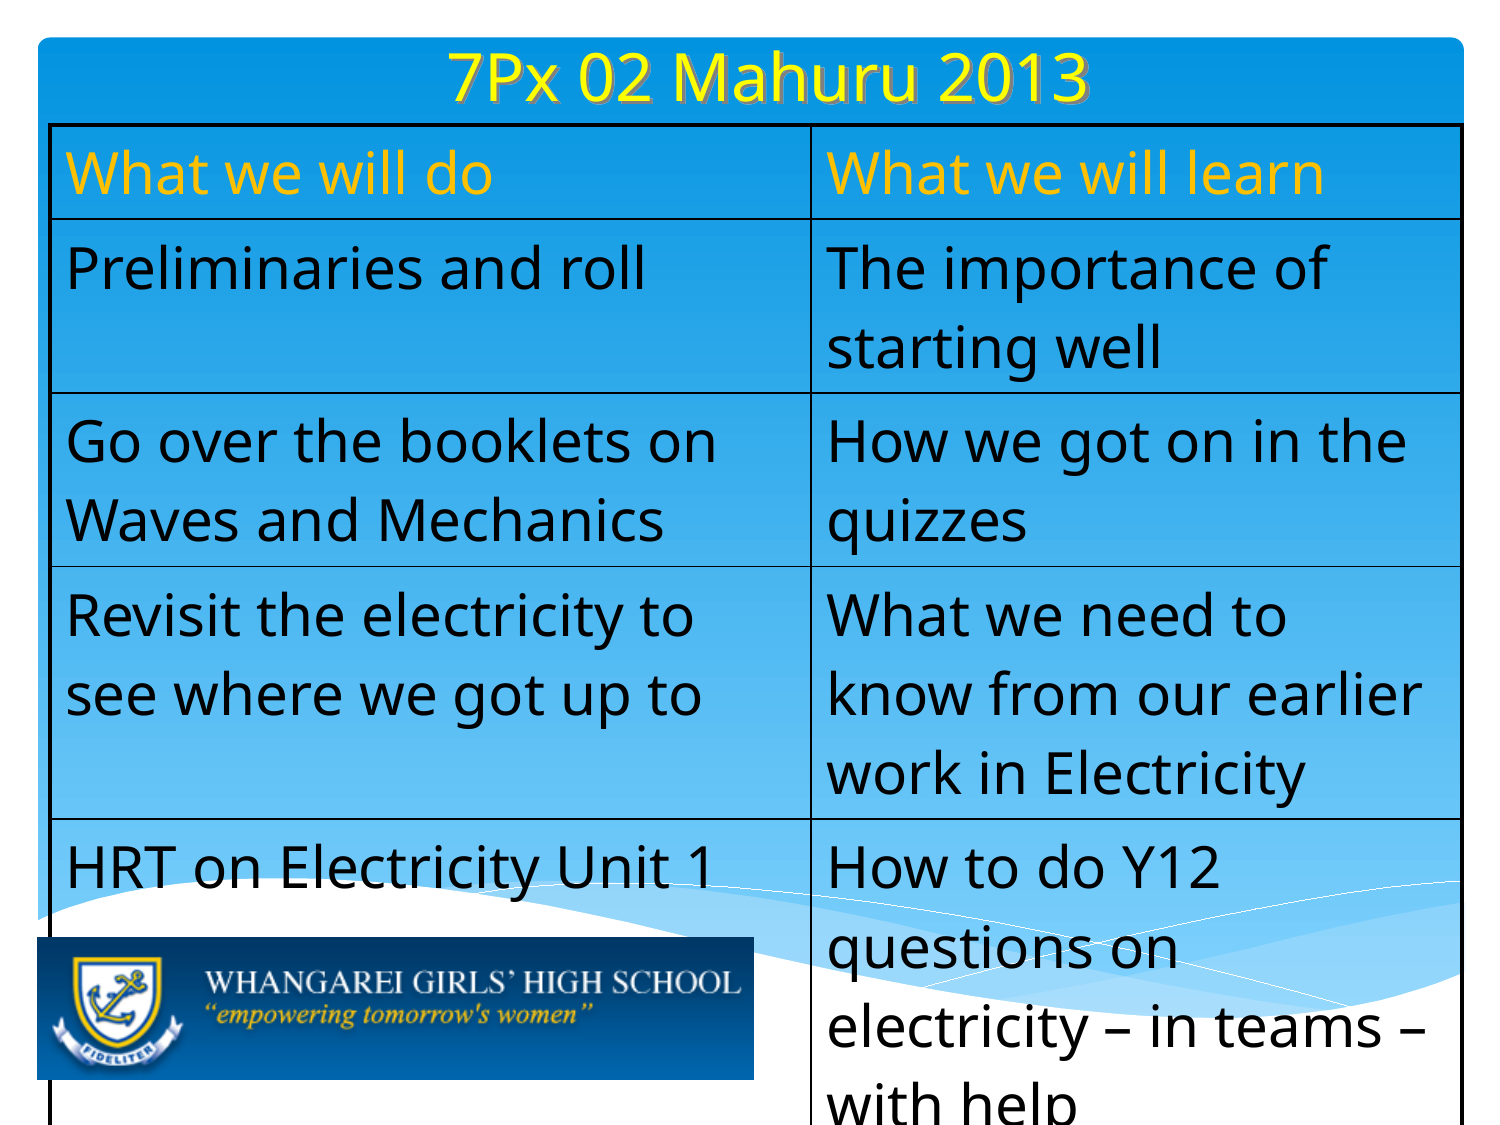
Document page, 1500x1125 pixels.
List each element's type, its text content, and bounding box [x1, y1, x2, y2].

table_cell Preliminaries and roll [52, 220, 810, 392]
table_cell How we got on in the quizzes [812, 394, 1460, 566]
table_cell Go over the booklets on Waves and Mechanics [52, 394, 810, 566]
text_box 7Px 02 Mahuru 2013 [162, 24, 1375, 123]
table_cell Revisit the electricity to see where we got up to [52, 567, 810, 818]
table_cell What we need to know from our earlier work in Electricity [812, 567, 1460, 818]
table_header What we will do [52, 127, 810, 218]
table_header What we will learn [812, 127, 1460, 218]
table_cell The importance of starting well [812, 220, 1460, 392]
table_cell How to do Y12 questions on electricity – in teams – with help [812, 820, 1460, 1125]
picture [37, 937, 754, 1080]
table_cell HRT on Electricity Unit 1 [52, 820, 810, 1125]
